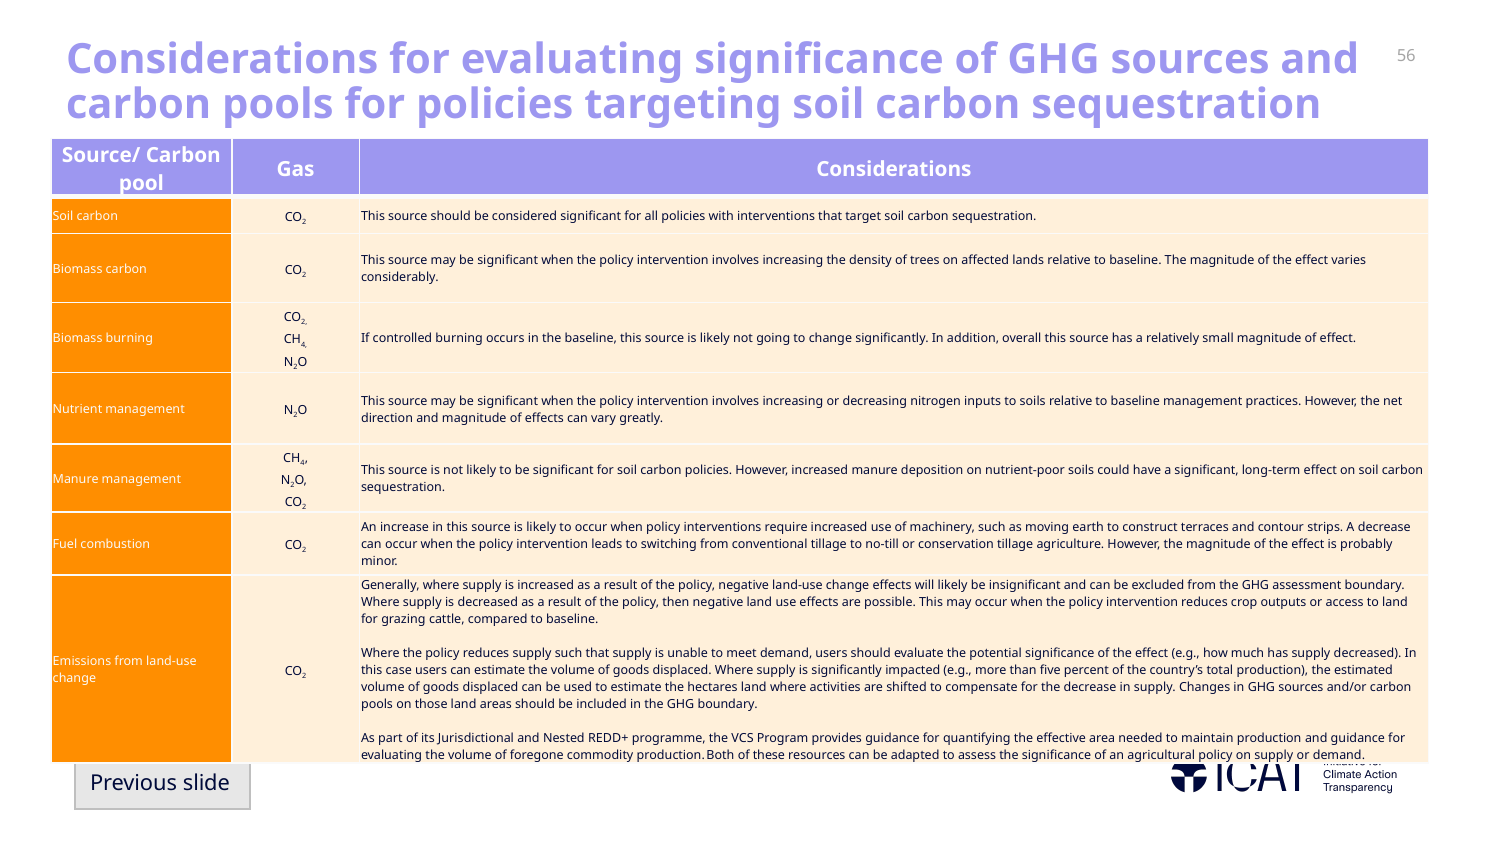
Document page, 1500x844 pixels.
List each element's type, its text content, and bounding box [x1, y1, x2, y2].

table_cell CH4, N2O, CO2 [233, 445, 359, 511]
table_cell This source is not likely to be significant for soil carbon policies. However, increased manure deposition on nutrient-poor soils could have a significant, long-term effect on soil carbon sequestration. [360, 445, 1428, 511]
table_cell Soil carbon [52, 199, 231, 233]
table_cell This source may be significant when the policy intervention involves increasing or decreasing nitrogen inputs to soils relative to baseline management practices. However, the net direction and magnitude of effects can vary greatly. [360, 373, 1428, 443]
table_cell CO2, CH4, N2O [233, 303, 359, 372]
table_cell If controlled burning occurs in the baseline, this source is likely not going to change significantly. In addition, overall this source has a relatively small magnitude of effect. [360, 303, 1428, 372]
table_cell Emissions from land-use change [52, 576, 231, 762]
table_header Source/ Carbon pool [52, 139, 231, 194]
table_cell This source may be significant when the policy intervention involves increasing the density of trees on affected lands relative to baseline. The magnitude of the effect varies considerably. [360, 234, 1428, 302]
table_cell CO2 [233, 199, 359, 233]
table_header Gas [233, 139, 359, 194]
table_header Considerations [360, 139, 1428, 194]
table_cell Generally, where supply is increased as a result of the policy, negative land-use change effects will likely be insignificant and can be excluded from the GHG assessment boundary. Where supply is decreased as a result of the policy, then negative land use effects are possible. This may occur when the policy intervention reduces crop outputs or access to land for grazing cattle, compared to baseline. Where the policy reduces supply such that supply is unable to meet demand, users should evaluate the potential significance of the effect (e.g., how much has supply decreased). In this case users can estimate the volume of goods displaced. Where supply is significantly impacted (e.g., more than five percent of the country’s total production), the estimated volume of goods displaced can be used to estimate the hectares land where activities are shifted to compensate for the decrease in supply. Changes in GHG sources and/or carbon pools on those land areas should be included in the GHG boundary. As part of its Jurisdictional and Nested REDD+ programme, the VCS Program provides guidance for quantifying the effective area needed to maintain production and guidance for evaluating the volume of foregone commodity production. Both of these resources can be adapted to assess the significance of an agricultural policy on supply or demand. [360, 576, 1428, 762]
list Previous slide [75, 764, 250, 809]
table_cell Manure management [52, 445, 231, 511]
table_cell CO2 [233, 513, 359, 574]
table_cell Fuel combustion [52, 513, 231, 574]
table_cell CO2 [233, 234, 359, 302]
table_cell Biomass carbon [52, 234, 231, 302]
table_cell An increase in this source is likely to occur when policy interventions require increased use of machinery, such as moving earth to construct terraces and contour strips. A decrease can occur when the policy intervention leads to switching from conventional tillage to no-till or conservation tillage agriculture. However, the magnitude of the effect is probably minor. [360, 513, 1428, 574]
table_cell Nutrient management [52, 373, 231, 443]
table_cell This source should be considered significant for all policies with interventions that target soil carbon sequestration. [360, 199, 1428, 233]
title Considerations for evaluating significance of GHG sources and carbon pools for policies targeting soil carbon sequestration [51, 35, 1449, 130]
table_cell CO2 [233, 576, 359, 762]
picture [1171, 724, 1430, 824]
table_cell Biomass burning [52, 303, 231, 372]
table_cell N2O [233, 373, 359, 443]
text_box [112, 769, 308, 795]
